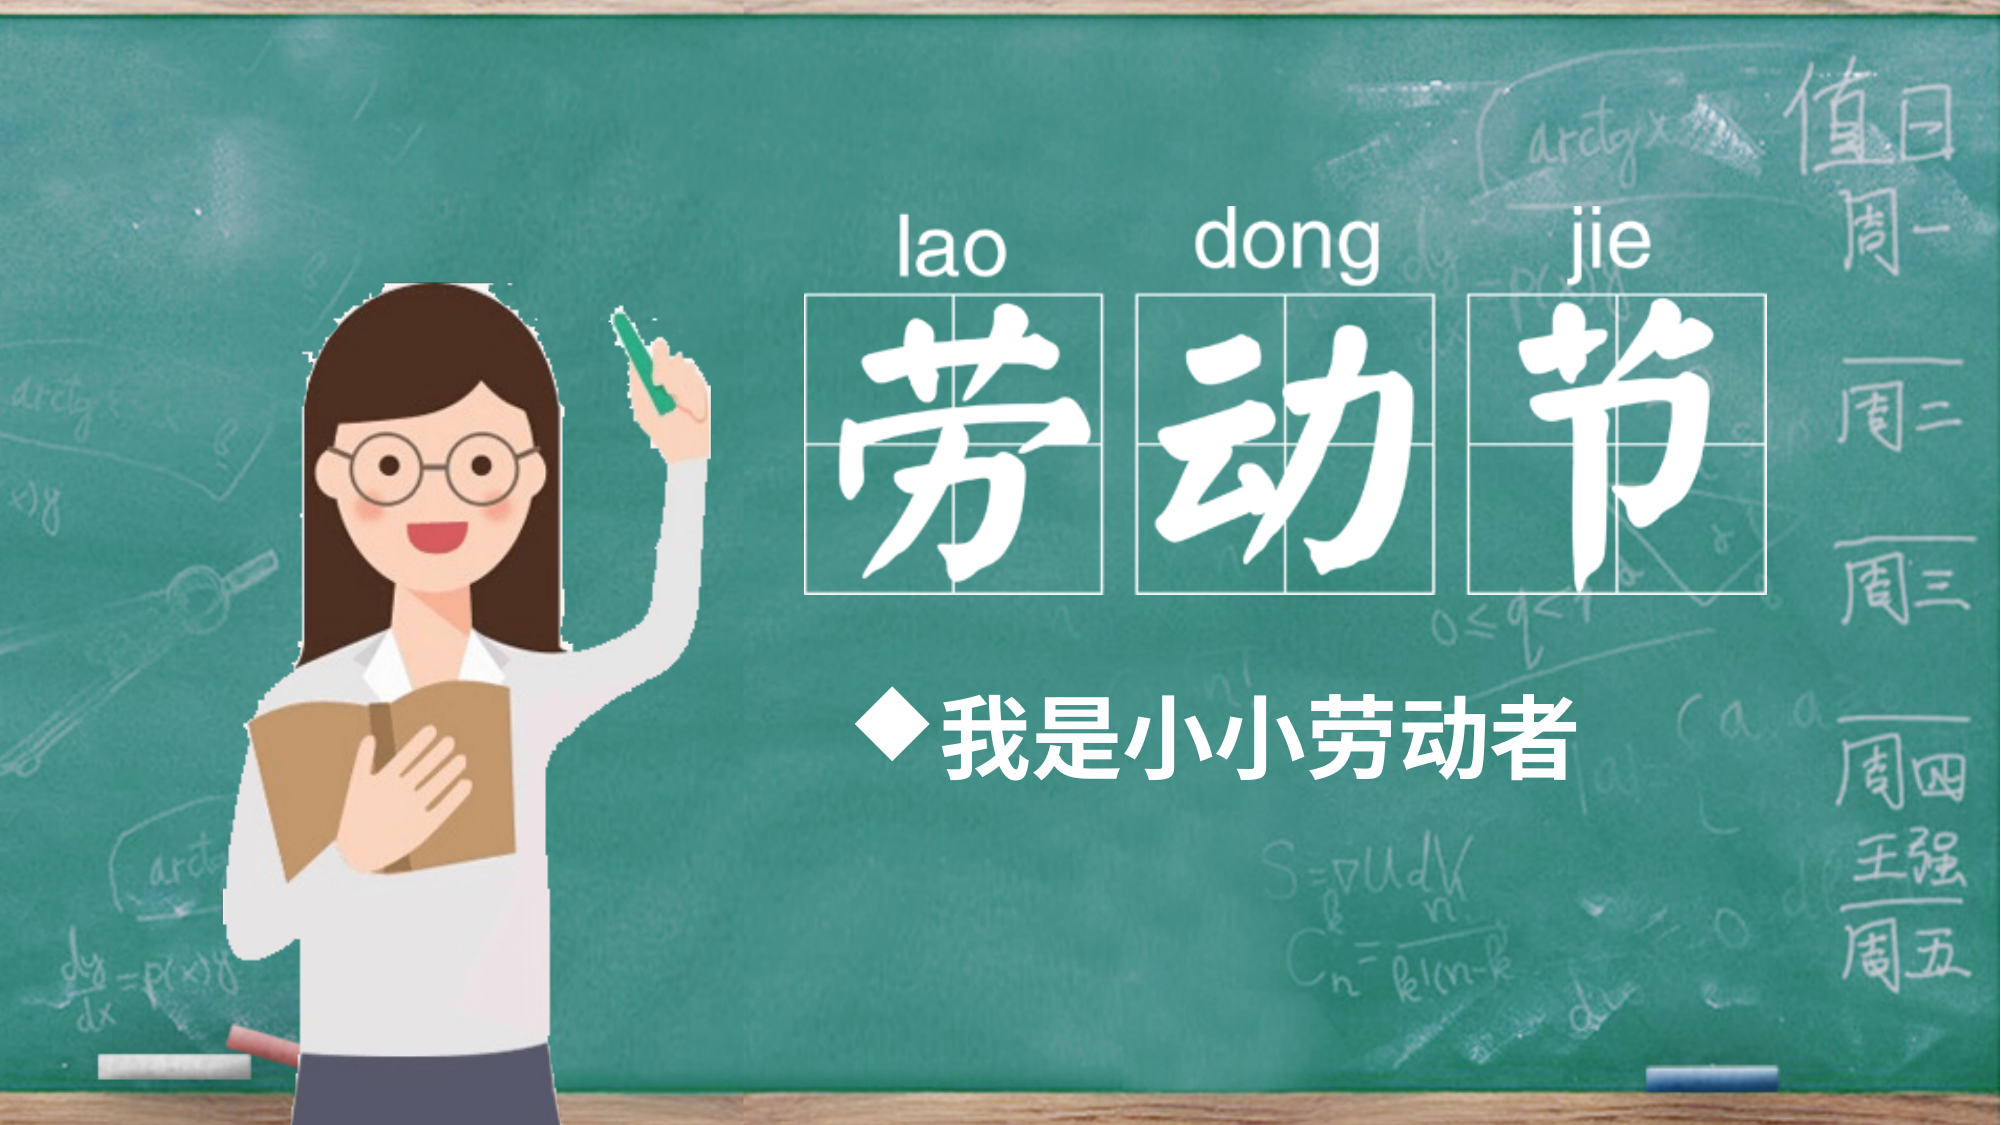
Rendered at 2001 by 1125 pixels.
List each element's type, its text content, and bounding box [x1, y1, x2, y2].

picture [0, 0, 2000, 1125]
text_box 我是小小劳动者 [1161, 672, 1738, 798]
